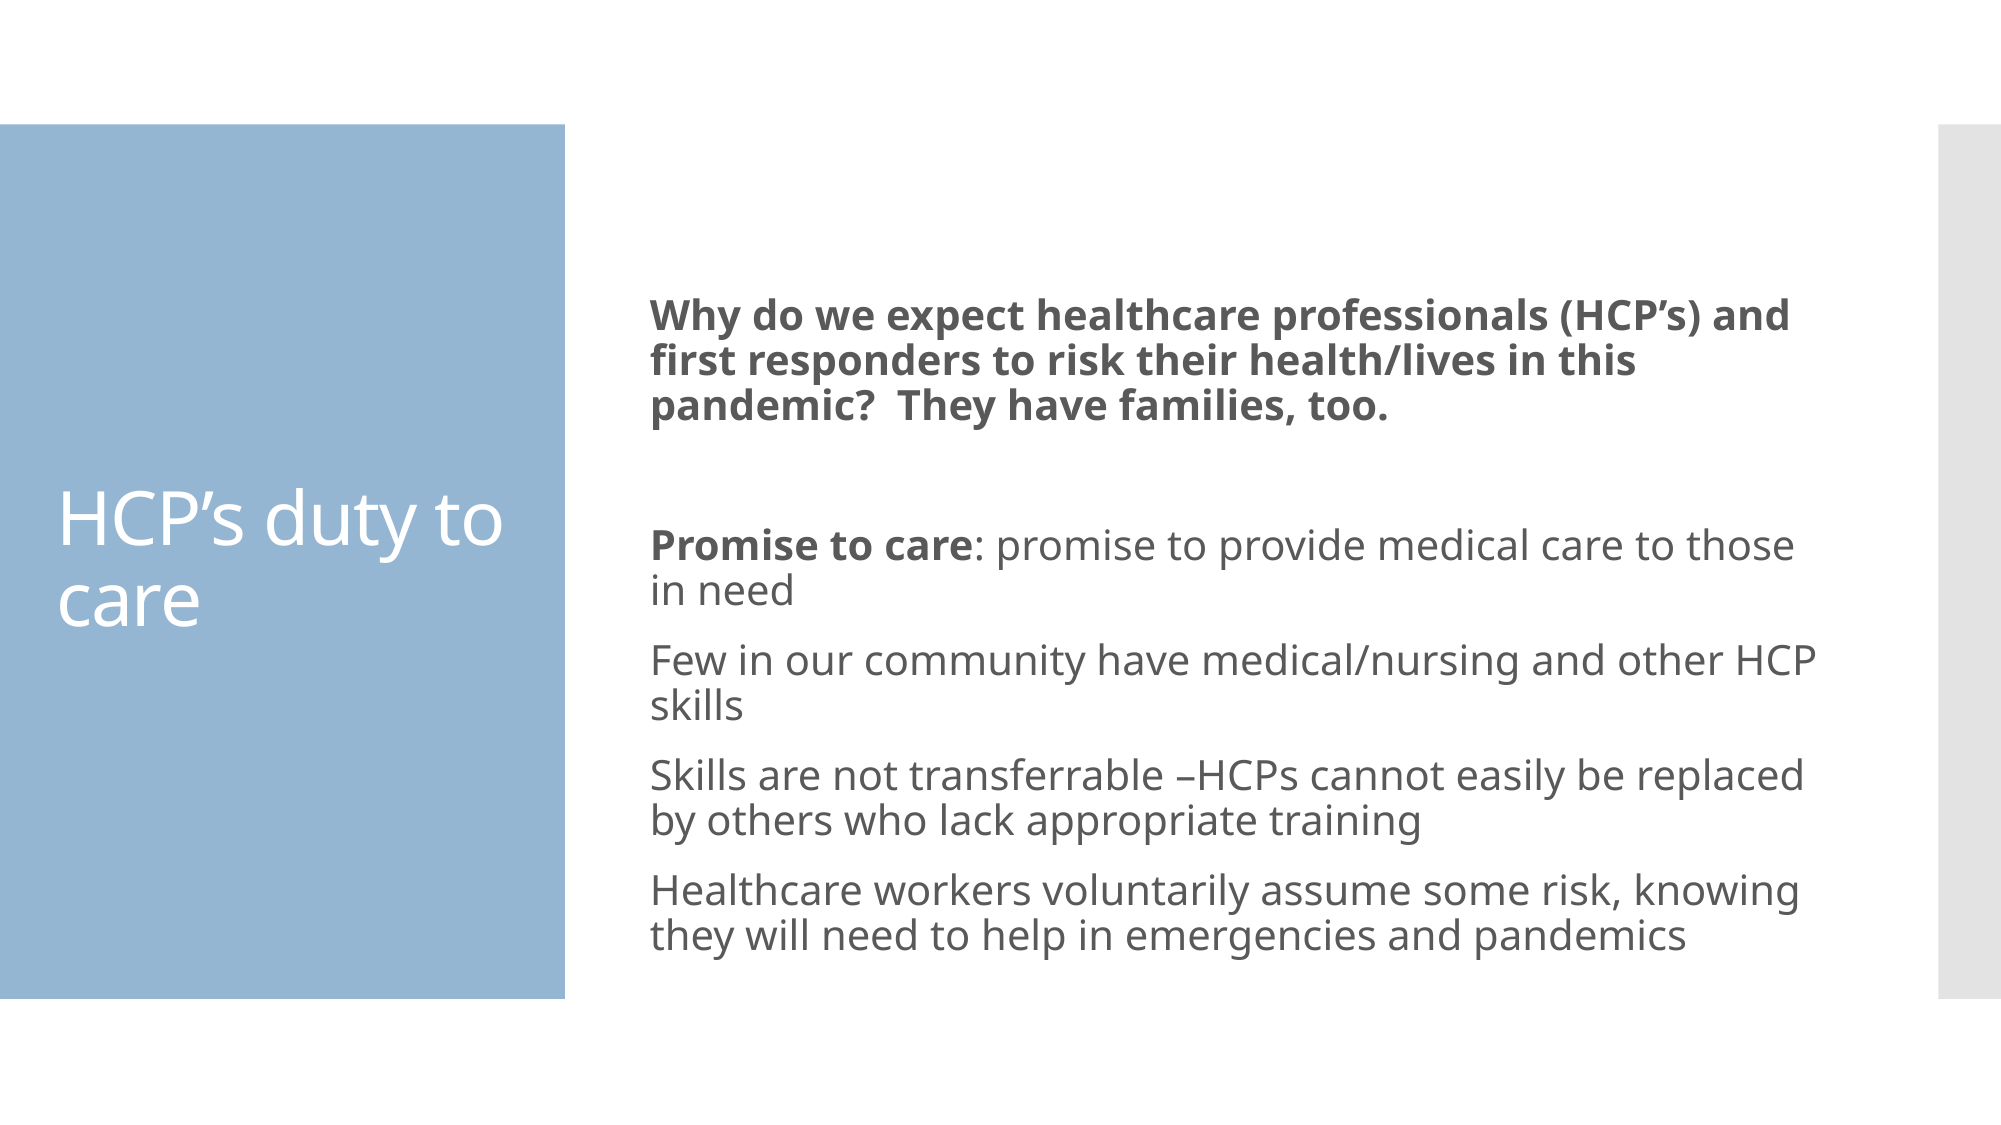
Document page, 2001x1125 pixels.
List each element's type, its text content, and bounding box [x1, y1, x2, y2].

list Why do we expect healthcare professionals (HCP’s) and first responders to risk their health/lives in this pandemic? They have families, too. Promise to care: promise to provide medical care to those in need Few in our community have medical/nursing and other HCP skills Skills are not transferrable –HCPs cannot easily be replaced by others who lack appropriate training Healthcare workers voluntarily assume some risk, knowing they will need to help in emergencies and pandemics [634, 141, 1835, 982]
title HCP’s duty to care [41, 184, 525, 940]
